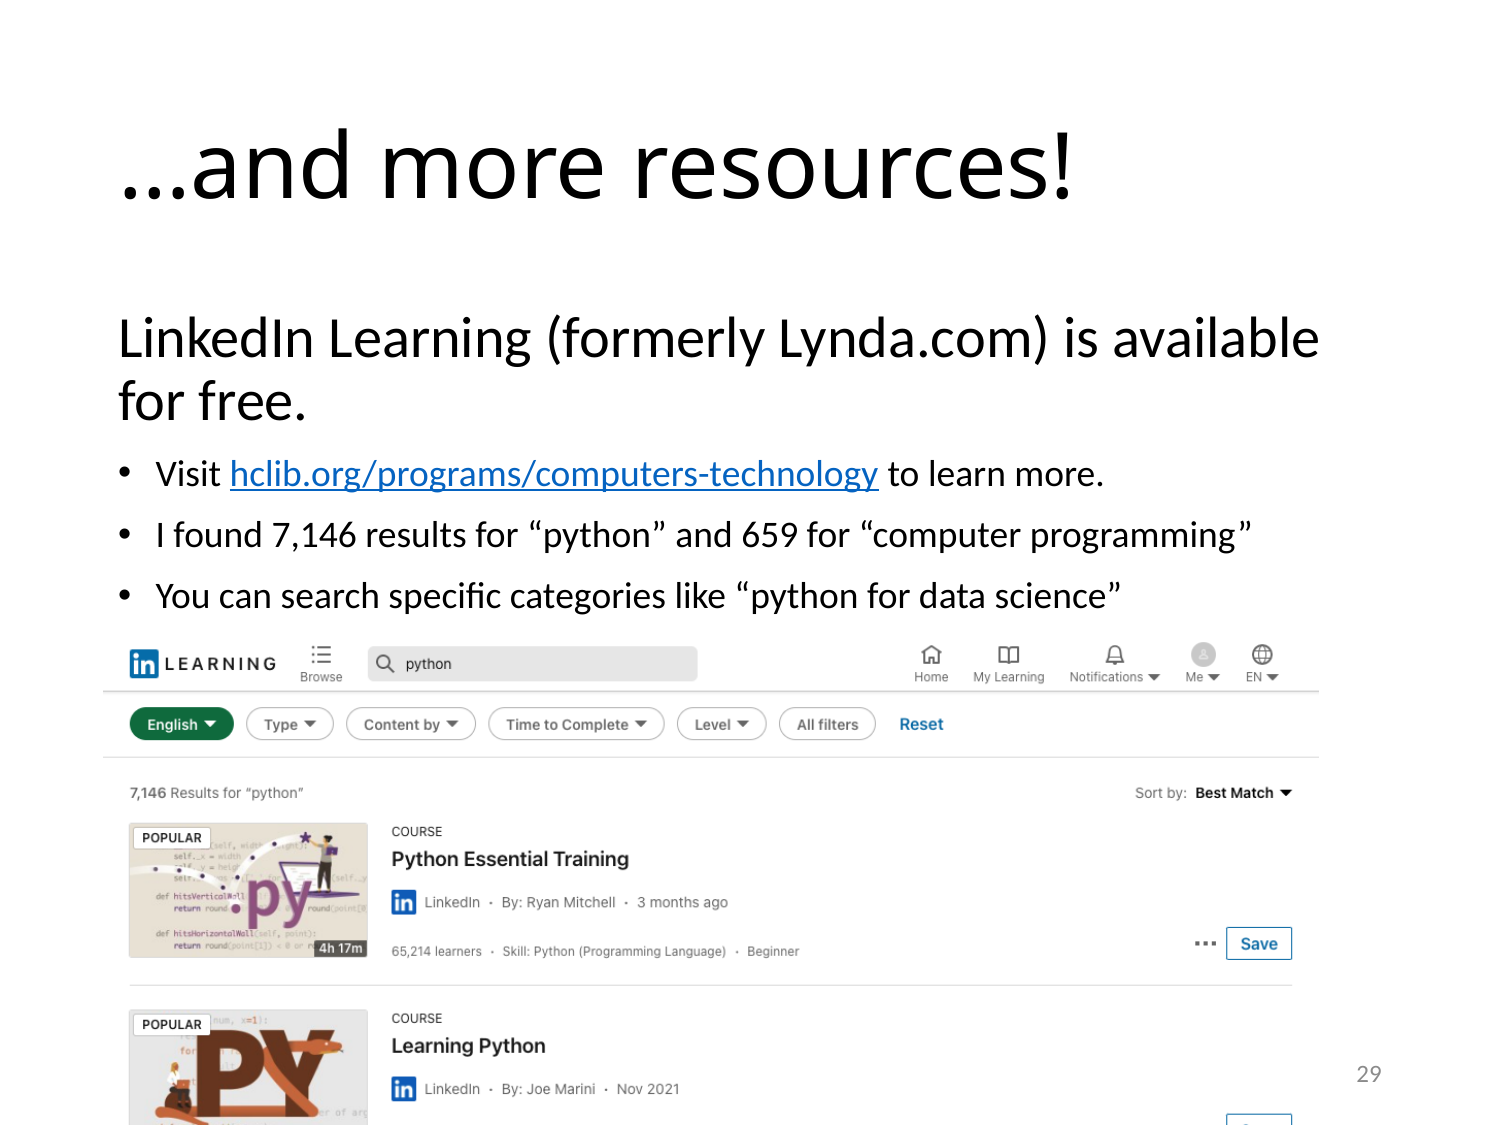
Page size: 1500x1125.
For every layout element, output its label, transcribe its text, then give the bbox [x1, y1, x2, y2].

slide_number 29 [1319, 1042, 1397, 1103]
list LinkedIn Learning (formerly Lynda.com) is available for free. Visit hclib.org/programs/computers-technology to learn more. I found 7,146 results for “python” and 659 for “computer programming” You can search specific categories like “python for data science” [103, 299, 1397, 1014]
picture [103, 637, 1319, 1125]
title …and more resources! [103, 59, 1397, 278]
